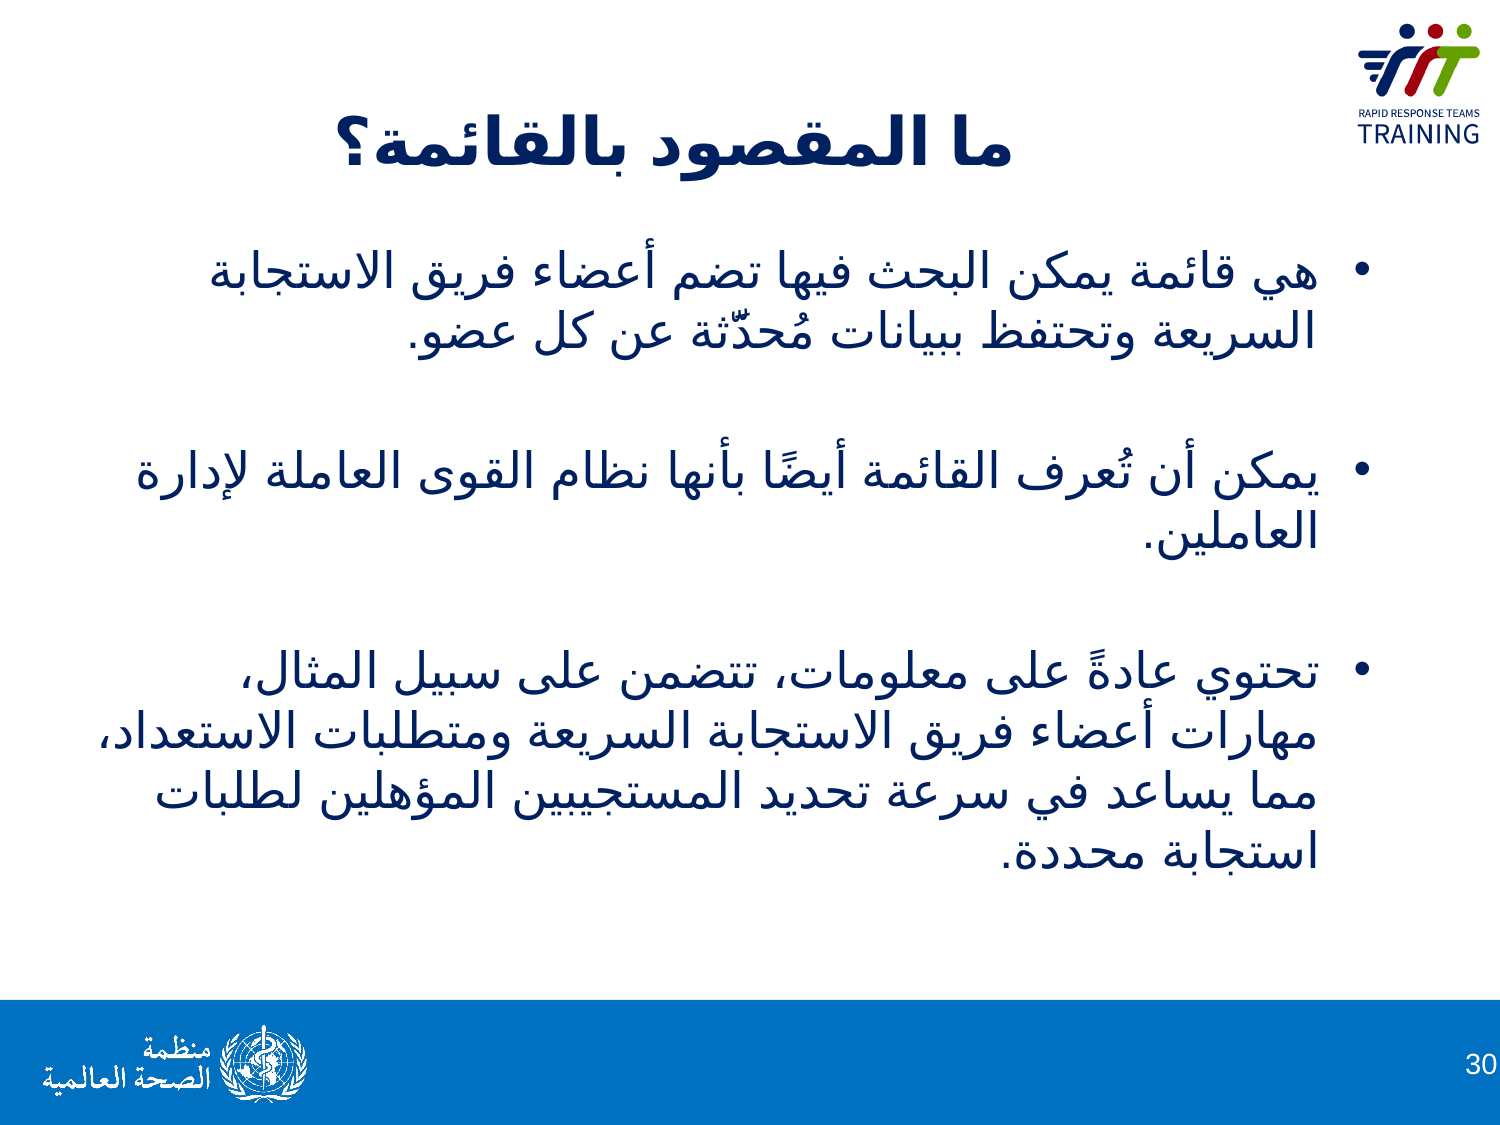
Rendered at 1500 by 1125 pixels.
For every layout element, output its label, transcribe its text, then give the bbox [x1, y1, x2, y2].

picture [43, 1025, 307, 1103]
title ما المقصود بالقائمة؟ [0, 45, 1350, 233]
picture [1357, 23, 1480, 144]
list هي قائمة يمكن البحث فيها تضم أعضاء فريق الاستجابة السريعة وتحتفظ ببيانات مُحدَّثة عن كل عضو. يمكن أن تُعرف القائمة أيضًا بأنها نظام القوى العاملة لإدارة العاملين. تحتوي عادةً على معلومات، تتضمن على سبيل المثال، مهارات أعضاء فريق الاستجابة السريعة ومتطلبات الاستعداد، مما يساعد في سرعة تحديد المستجيبين المؤهلين لطلبات استجابة محددة. [80, 230, 1386, 936]
